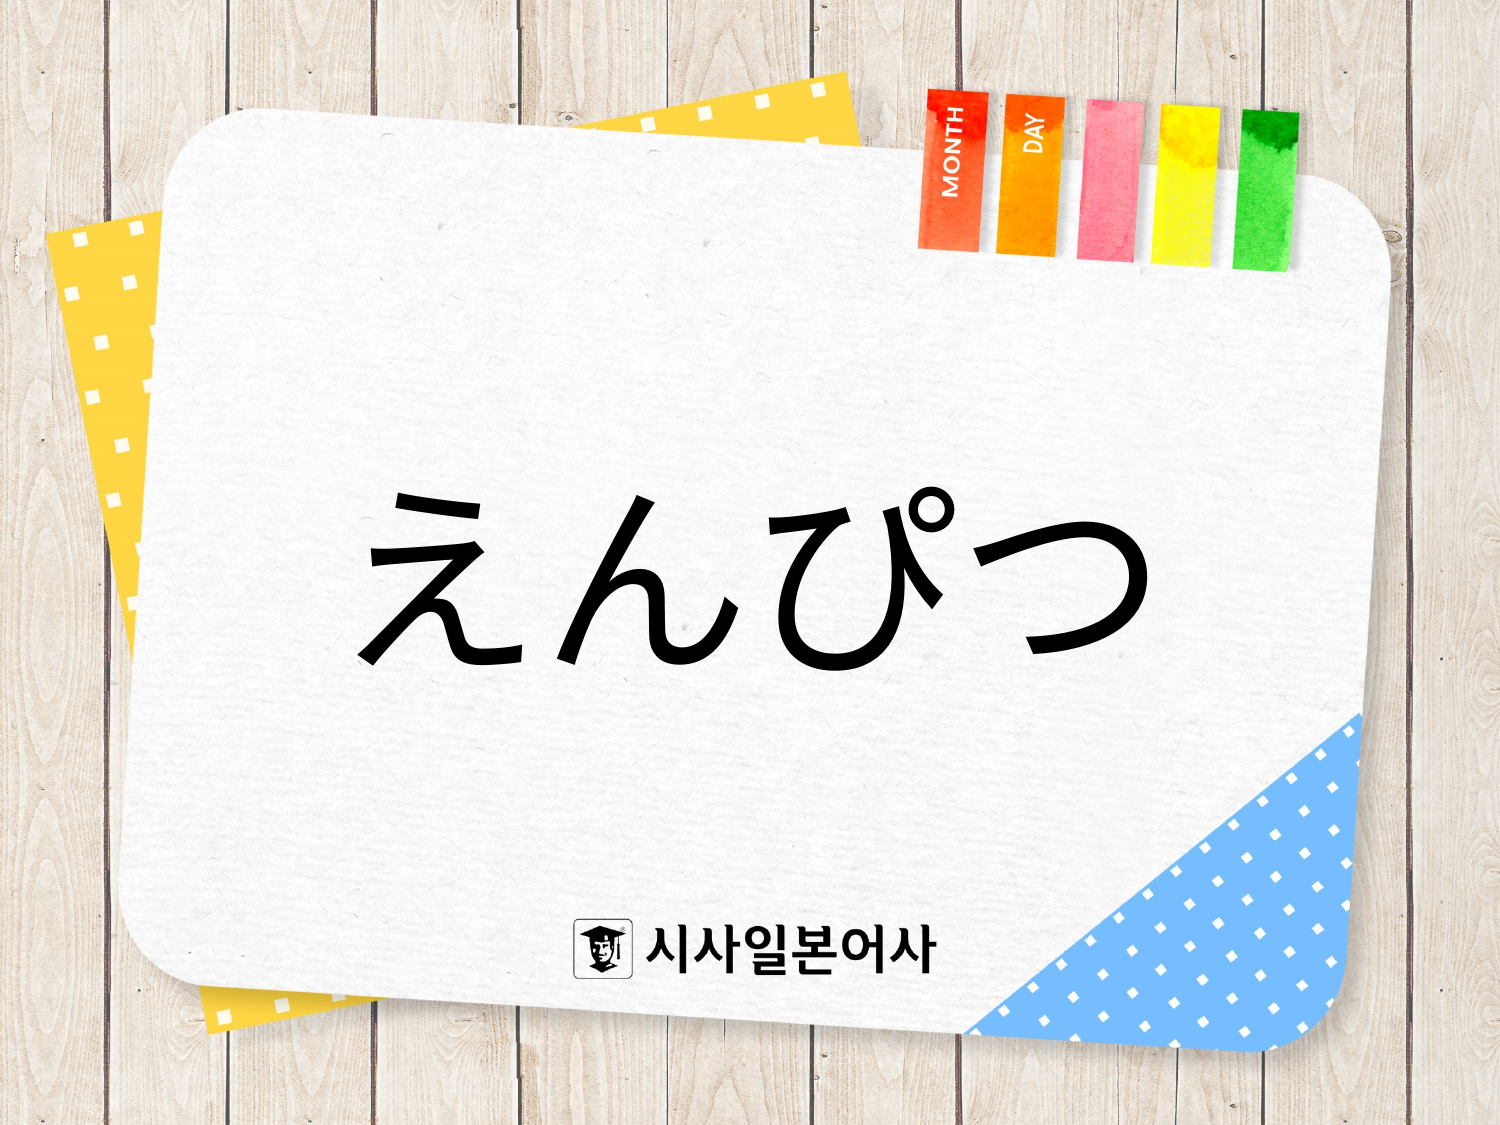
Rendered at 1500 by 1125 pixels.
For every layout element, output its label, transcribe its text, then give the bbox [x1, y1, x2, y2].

picture [0, 0, 1500, 1125]
title えんぴつ [75, 338, 1425, 811]
